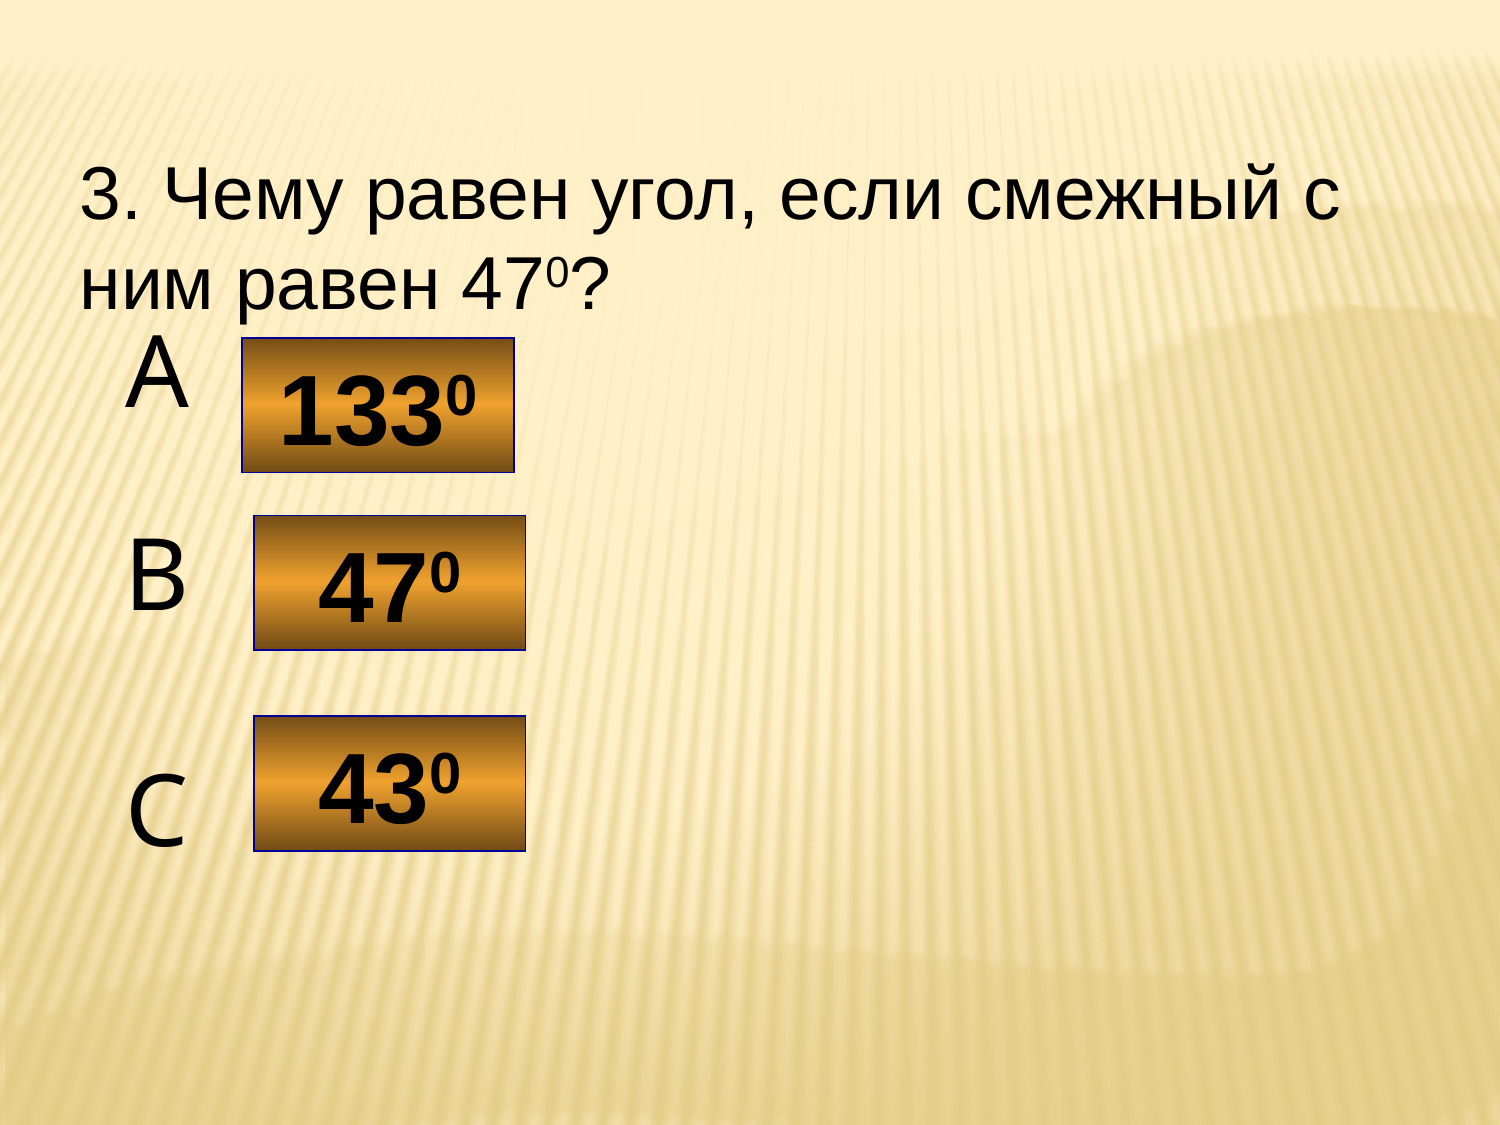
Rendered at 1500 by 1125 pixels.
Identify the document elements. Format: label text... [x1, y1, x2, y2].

text_box A [110, 299, 204, 435]
text_box 430 [253, 716, 526, 851]
text_box 1330 [242, 338, 514, 473]
text_box B [109, 503, 205, 639]
text_box 470 [253, 515, 526, 651]
text_box 3. Чему равен угол, если смежный с ним равен 470? [64, 137, 1447, 332]
text_box C [111, 739, 204, 875]
